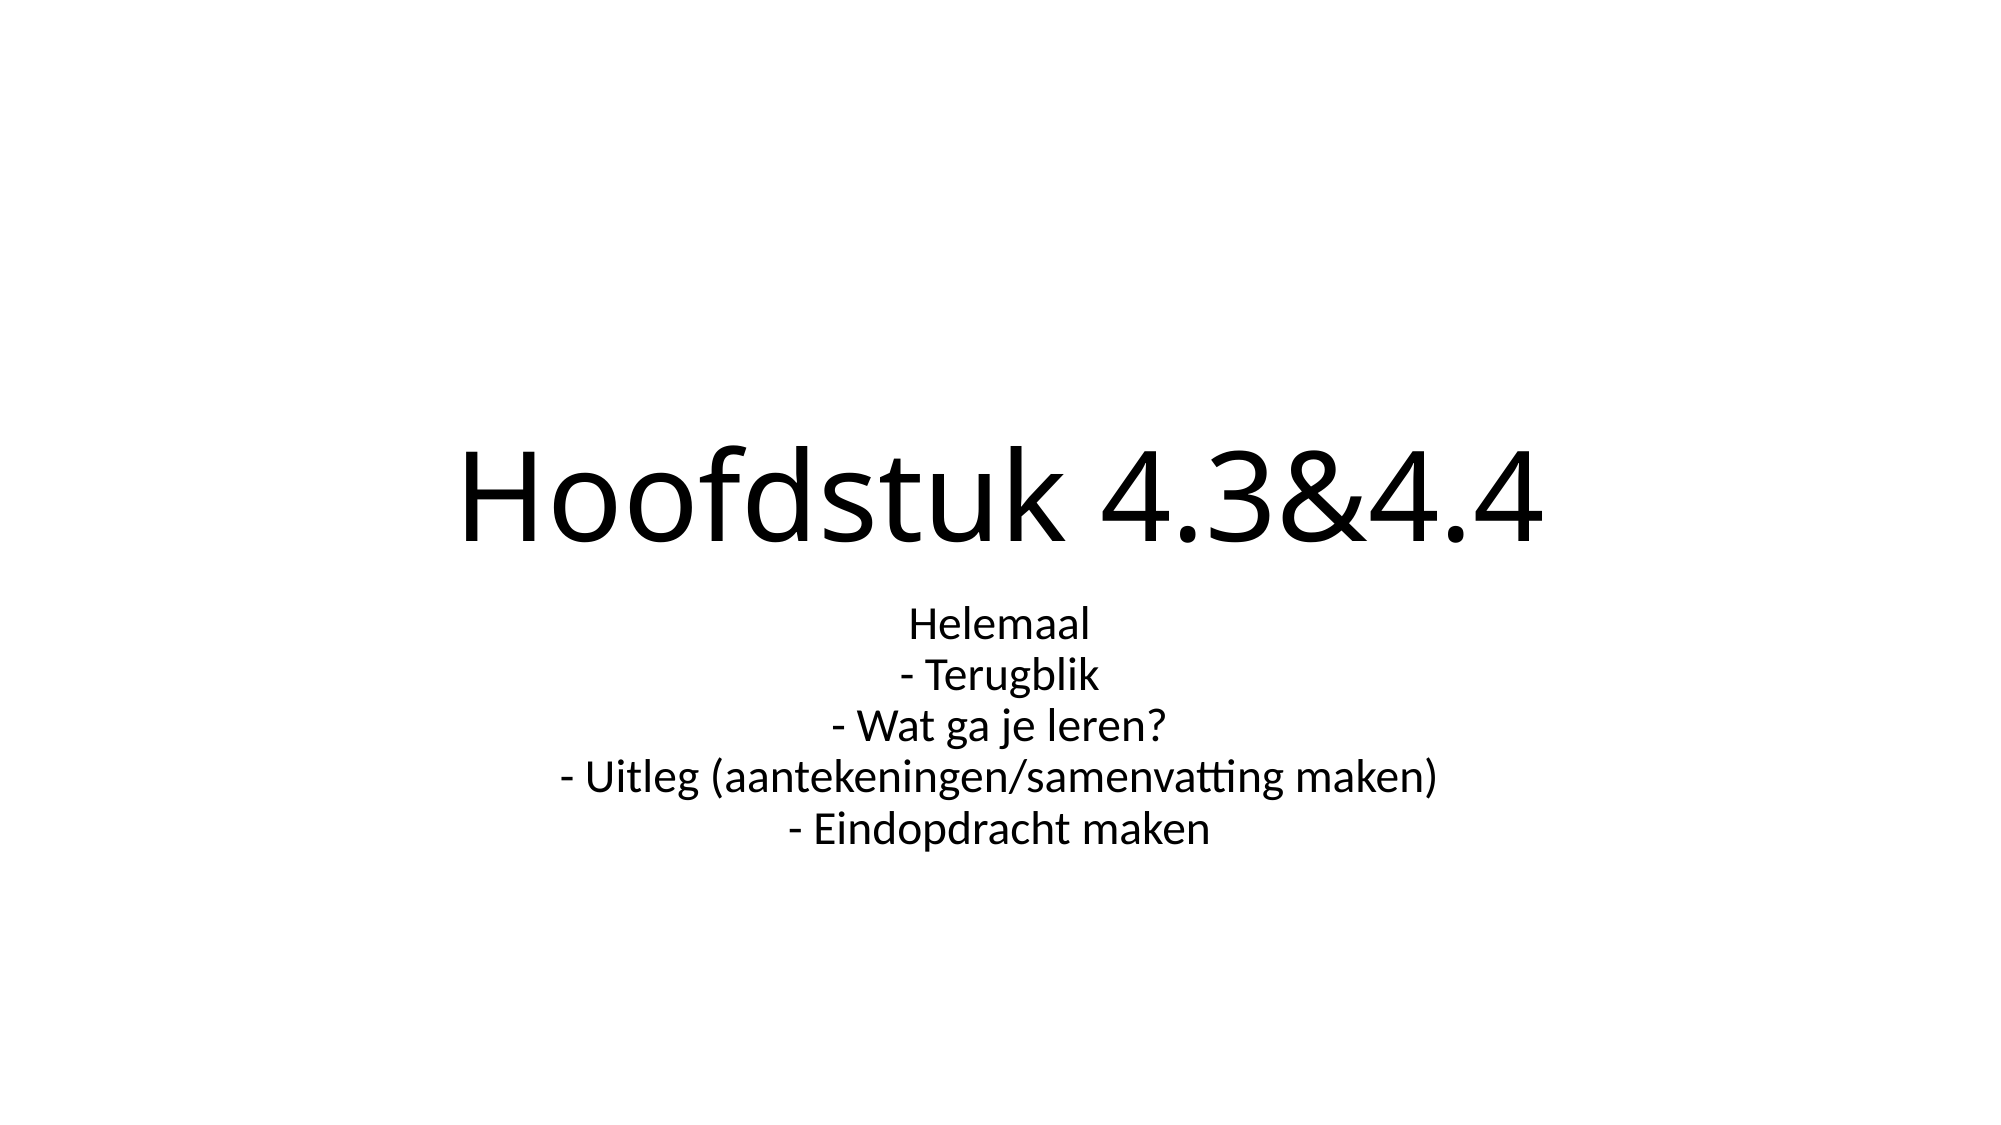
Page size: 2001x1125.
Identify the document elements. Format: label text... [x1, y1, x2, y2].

title Hoofdstuk 4.3&4.4 [249, 184, 1750, 576]
subtitle Helemaal - Terugblik - Wat ga je leren? - Uitleg (aantekeningen/samenvatting maken) - Eindopdracht maken [249, 590, 1750, 863]
